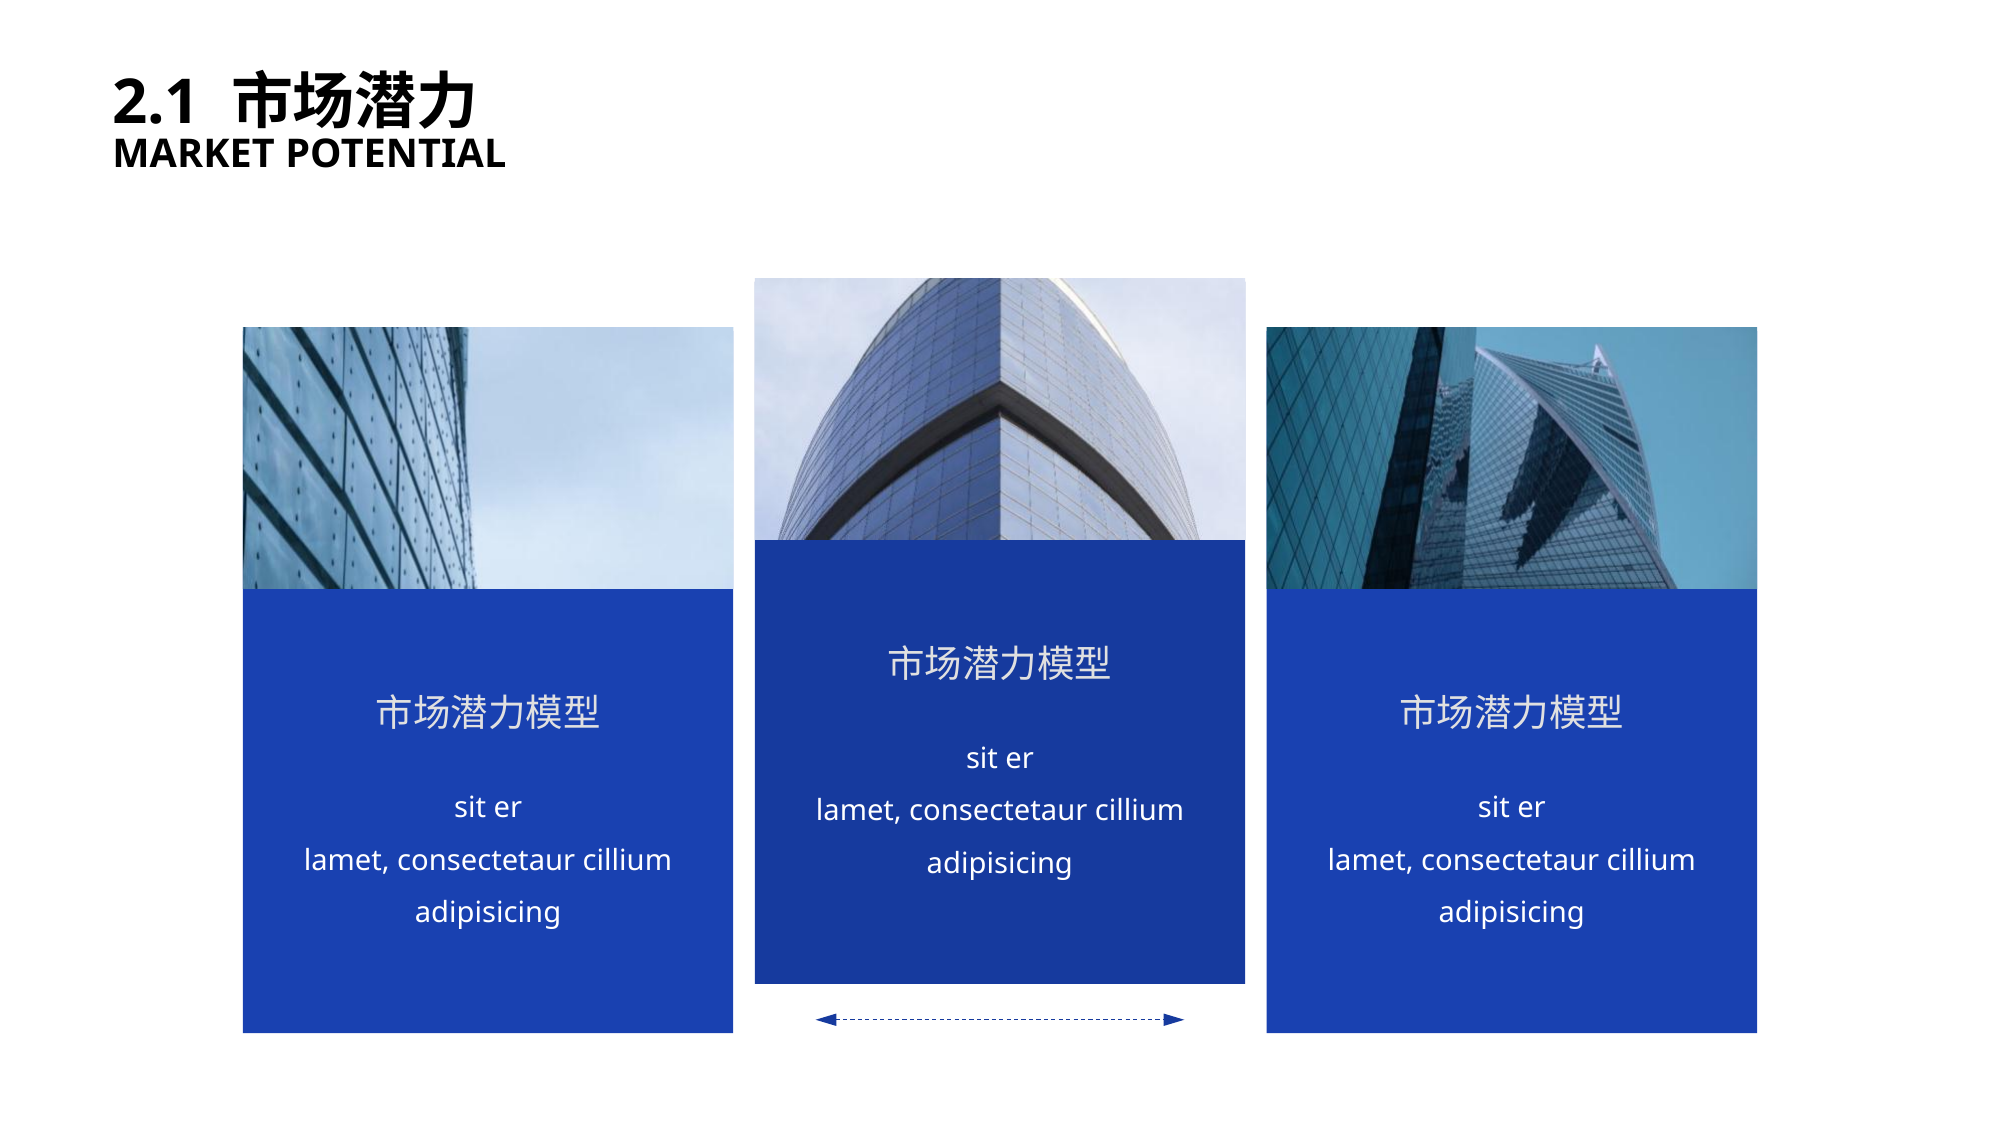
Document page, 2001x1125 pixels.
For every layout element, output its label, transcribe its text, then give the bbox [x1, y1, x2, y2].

picture [242, 327, 734, 589]
text_box [242, 589, 734, 1034]
text_box [1266, 589, 1758, 1034]
text_box [754, 540, 1246, 985]
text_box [1280, 687, 1743, 938]
picture [1266, 327, 1758, 589]
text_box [768, 638, 1232, 889]
picture [754, 277, 1246, 540]
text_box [256, 687, 720, 938]
text_box 2.1 市场潜力 MARKET POTENTIAL [112, 56, 507, 183]
